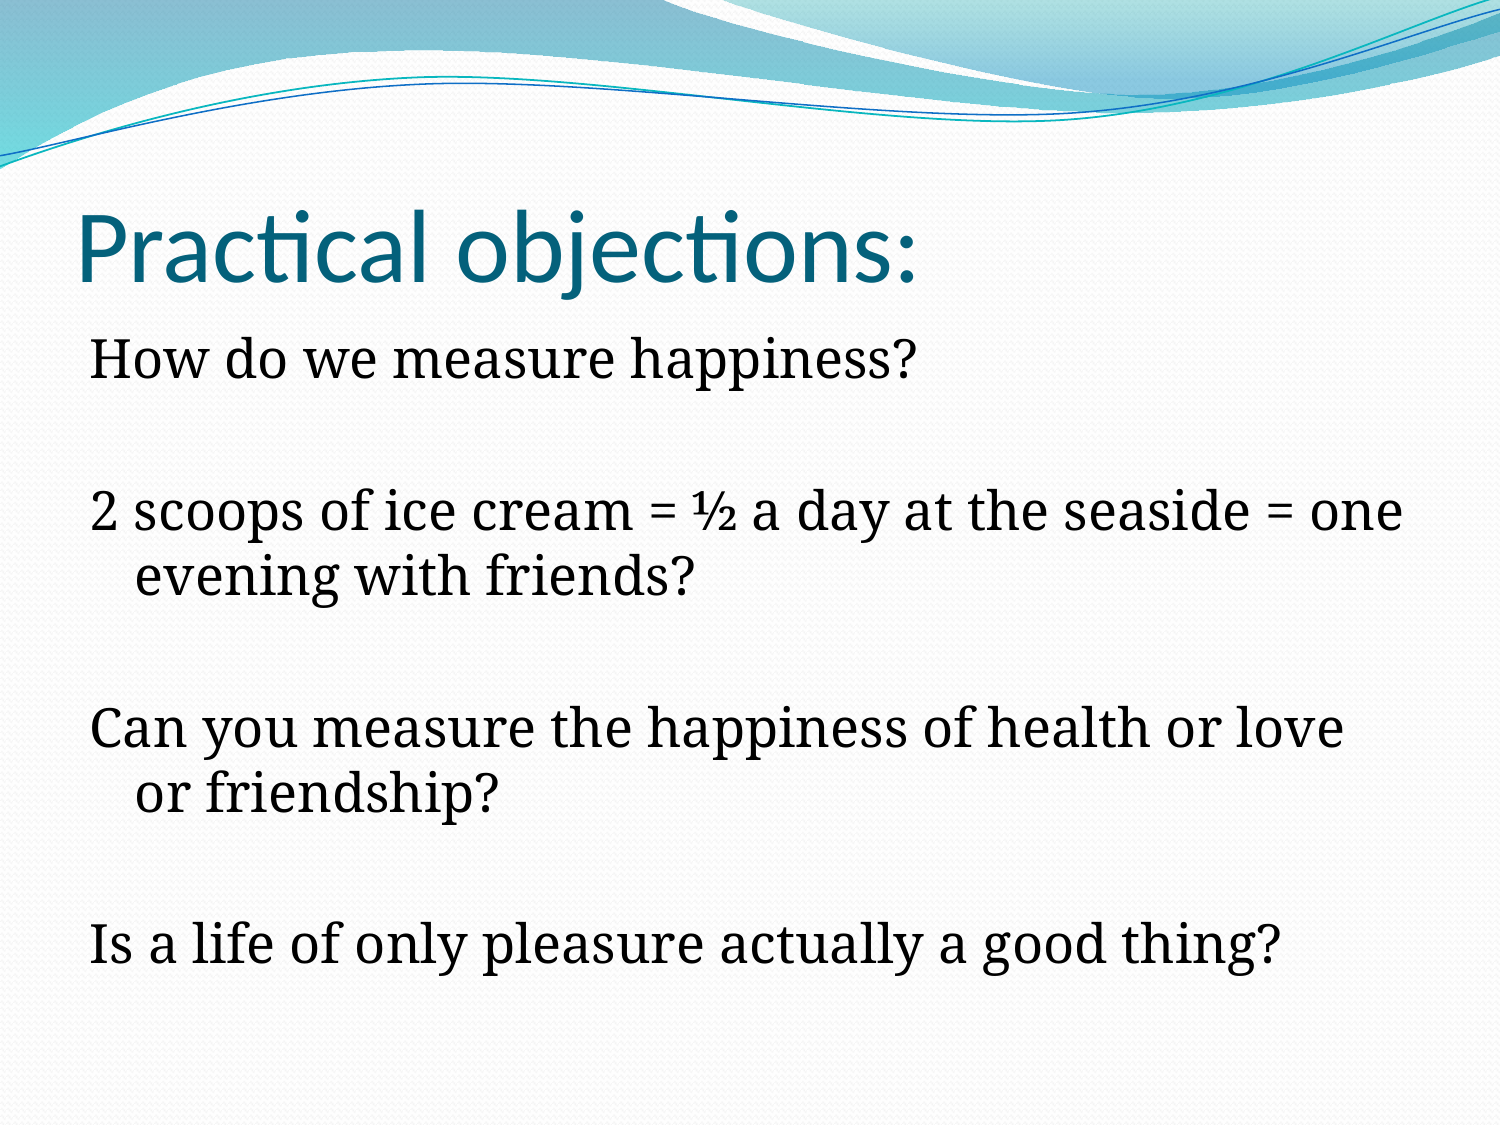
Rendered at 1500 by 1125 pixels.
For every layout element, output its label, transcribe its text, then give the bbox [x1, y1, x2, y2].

title Practical objections: [75, 115, 1425, 303]
list How do we measure happiness? 2 scoops of ice cream = ½ a day at the seaside = one evening with friends? Can you measure the happiness of health or love or friendship? Is a life of only pleasure actually a good thing? [75, 317, 1425, 1038]
